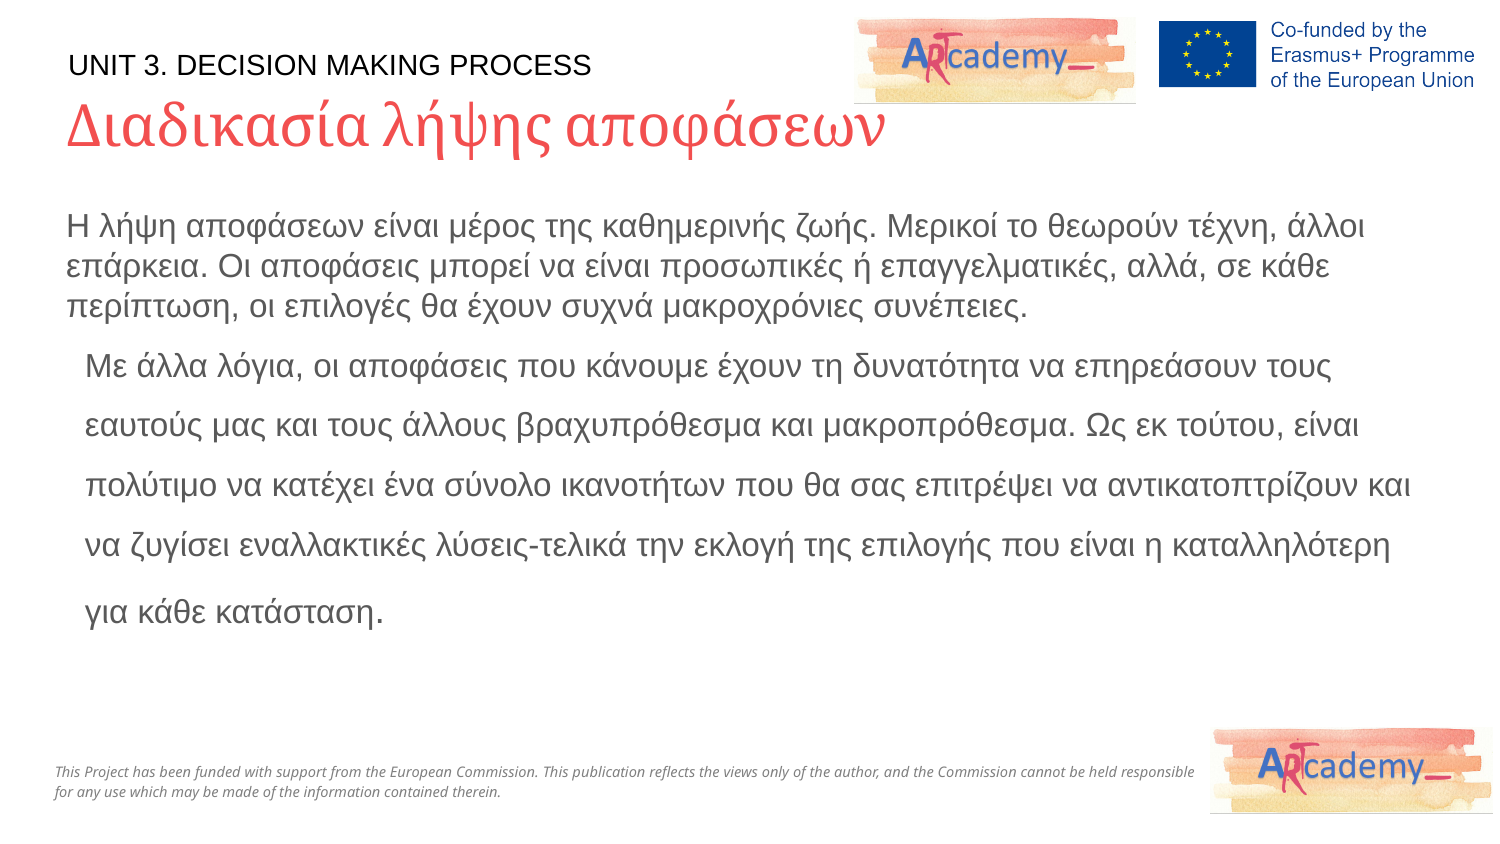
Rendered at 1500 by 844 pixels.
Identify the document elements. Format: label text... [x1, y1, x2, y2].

text_box UNIT 3. DECISION MAKING PROCESS [53, 39, 770, 89]
picture [1158, 21, 1474, 91]
picture [1210, 709, 1493, 844]
list Η λήψη αποφάσεων είναι μέρος της καθημερινής ζωής. Μερικοί το θεωρούν τέχνη, άλλοι επάρκεια. Οι αποφάσεις μπορεί να είναι προσωπικές ή επαγγελματικές, αλλά, σε κάθε περίπτωση, οι επιλογές θα έχουν συχνά μακροχρόνιες συνέπειες. Με άλλα λόγια, οι αποφάσεις που κάνουμε έχουν τη δυνατότητα να επηρεάσουν τους εαυτούς μας και τους άλλους βραχυπρόθεσμα και μακροπρόθεσμα. Ως εκ τούτου, είναι πολύτιμο να κατέχει ένα σύνολο ικανοτήτων που θα σας επιτρέψει να αντικατοπτρίζουν και να ζυγίσει εναλλακτικές λύσεις-τελικά την εκλογή της επιλογής που είναι η καταλληλότερη για κάθε κατάσταση. [51, 189, 1449, 750]
picture [854, 0, 1137, 134]
title Διαδικασία λήψης αποφάσεων [51, 72, 1449, 167]
text_box This Project has been funded with support from the European Commission. This publication reflects the views only of the author, and the Commission cannot be held responsible for any use which may be made of the information contained therein. [39, 754, 1205, 799]
